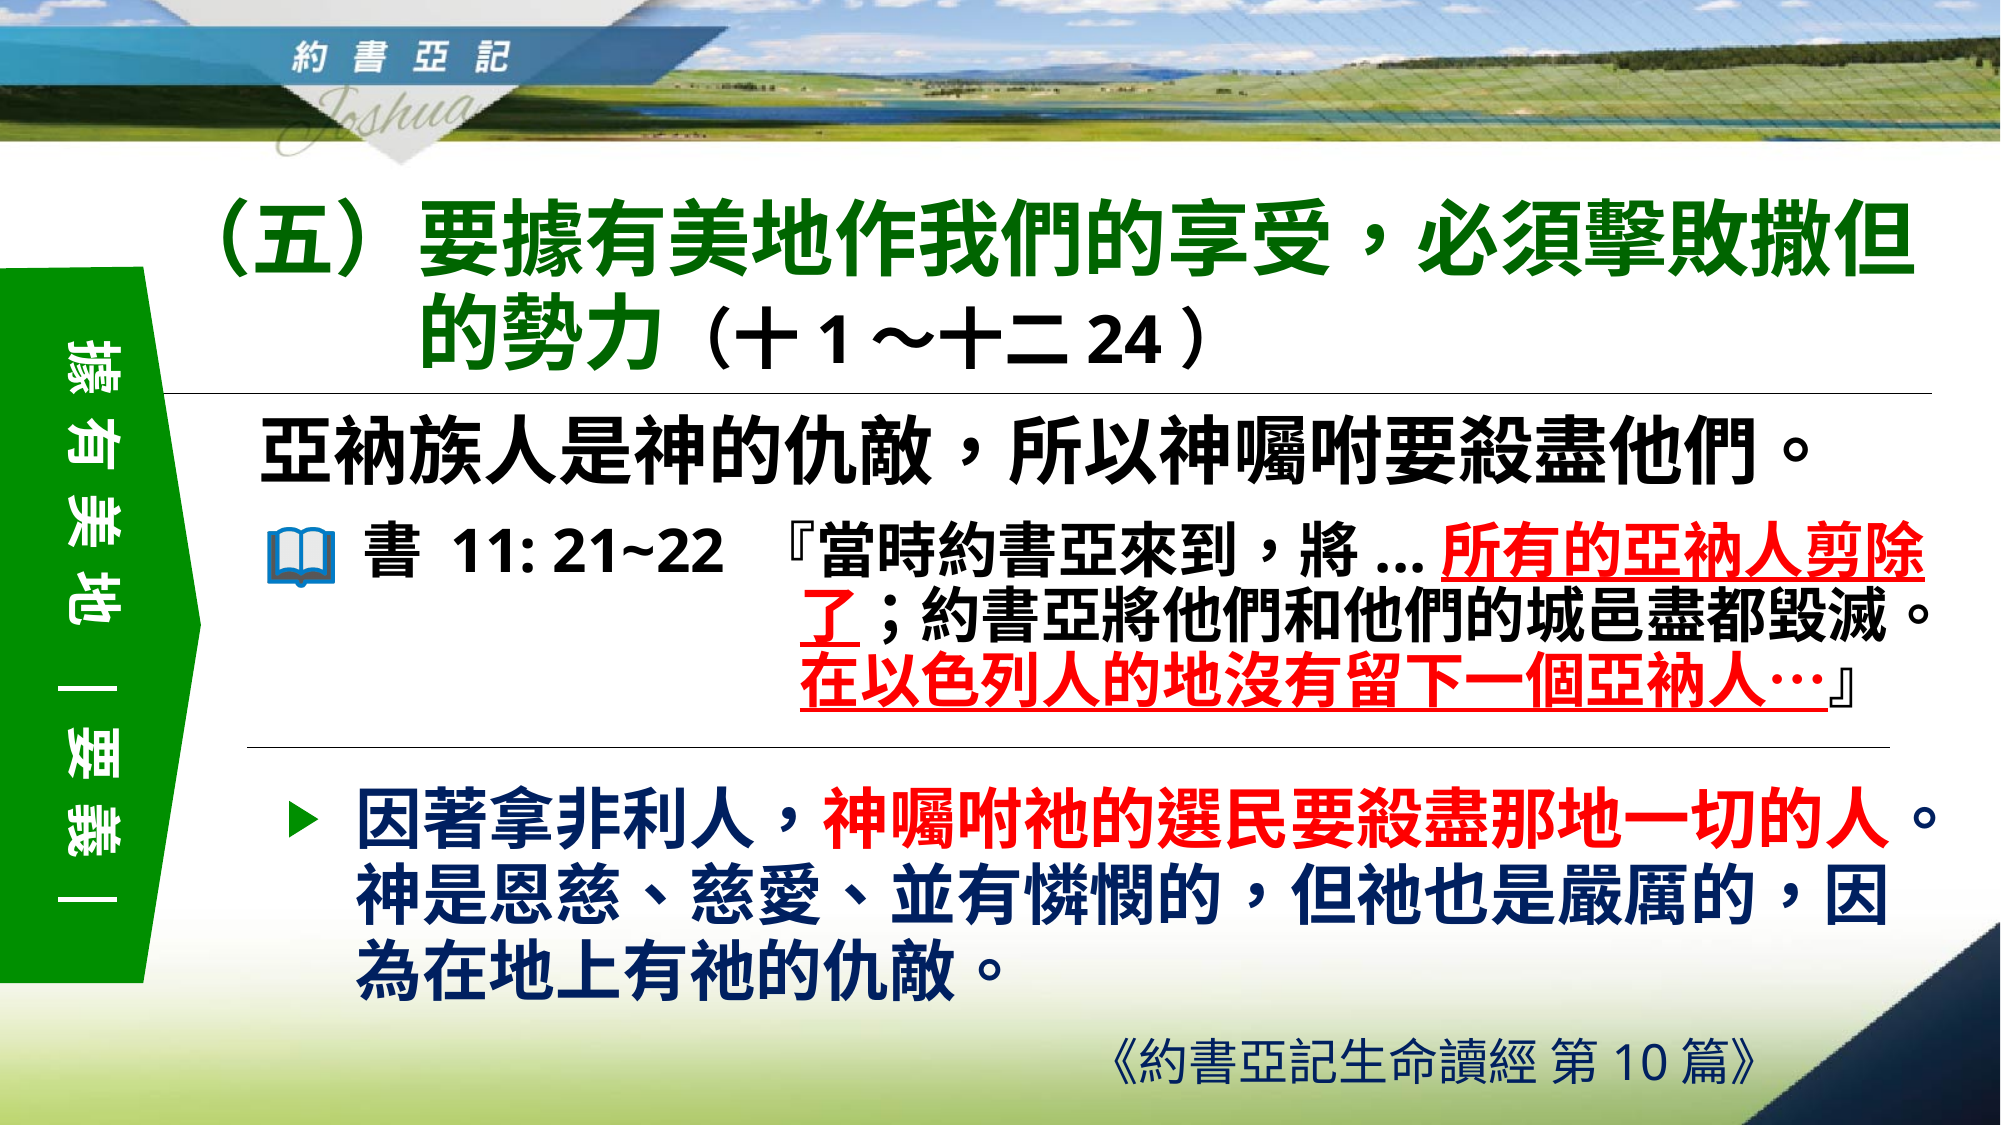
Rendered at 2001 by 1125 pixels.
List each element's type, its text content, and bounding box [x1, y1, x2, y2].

text_box [0, 265, 202, 985]
picture [0, 0, 2001, 1125]
text_box [287, 798, 321, 840]
text_box 據有美地 要義 [38, 324, 137, 915]
text_box 《約書亞記生命讀經 第10篇》 [1073, 1011, 1796, 1098]
text_box 書 11: 21~22 『當時約書亞來到，將...所有的亞衲人剪除了；約書亞將他們和他們的城邑盡都毀滅。在以色列人的地沒有留下一個亞衲人⋯』 [347, 512, 1957, 724]
text_box （五）要據有美地作我們的享受，必須擊敗撒但的勢力（十1～十二24） [153, 185, 1957, 388]
text_box 亞衲族人是神的仇敵，所以神囑咐要殺盡他們。 [243, 395, 1932, 501]
text_box 因著拿非利人，神囑咐祂的選民要殺盡那地一切的人。神是恩慈、慈愛、並有憐憫的，但祂也是嚴厲的，因為在地上有祂的仇敵。 [340, 773, 1932, 1016]
